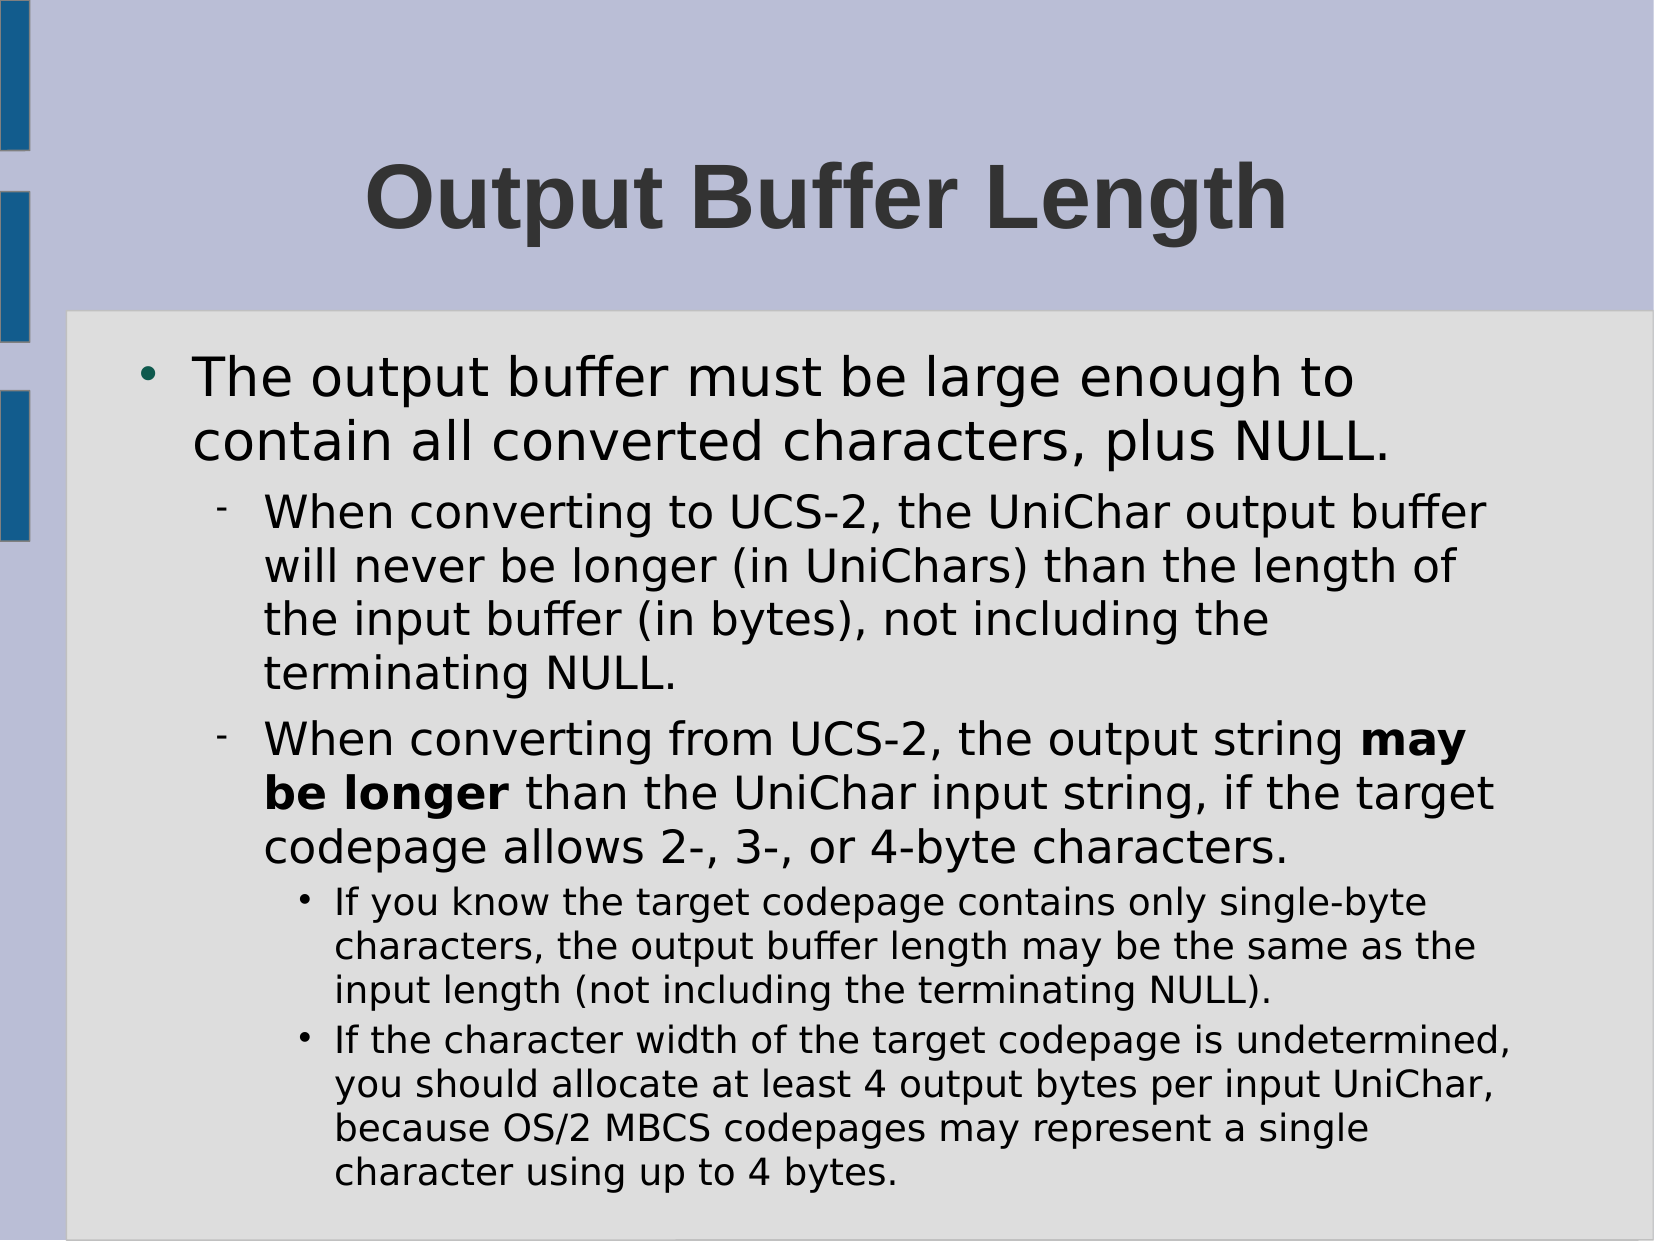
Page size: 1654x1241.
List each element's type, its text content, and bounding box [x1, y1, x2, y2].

list The output buffer must be large enough to contain all converted characters, plus NULL. When converting to UCS-2, the UniChar output buffer will never be longer (in UniChars) than the length of the input buffer (in bytes), not including the terminating NULL. When converting from UCS-2, the output string may be longer than the UniChar input string, if the target codepage allows 2-, 3-, or 4-byte characters. If you know the target codepage contains only single-byte characters, the output buffer length may be the same as the input length (not including the terminating NULL). If the character width of the target codepage is undetermined, you should allocate at least 4 output bytes per input UniChar, because OS/2 MBCS codepages may represent a single character using up to 4 bytes. [121, 344, 1534, 1184]
title Output Buffer Length [121, 91, 1534, 299]
